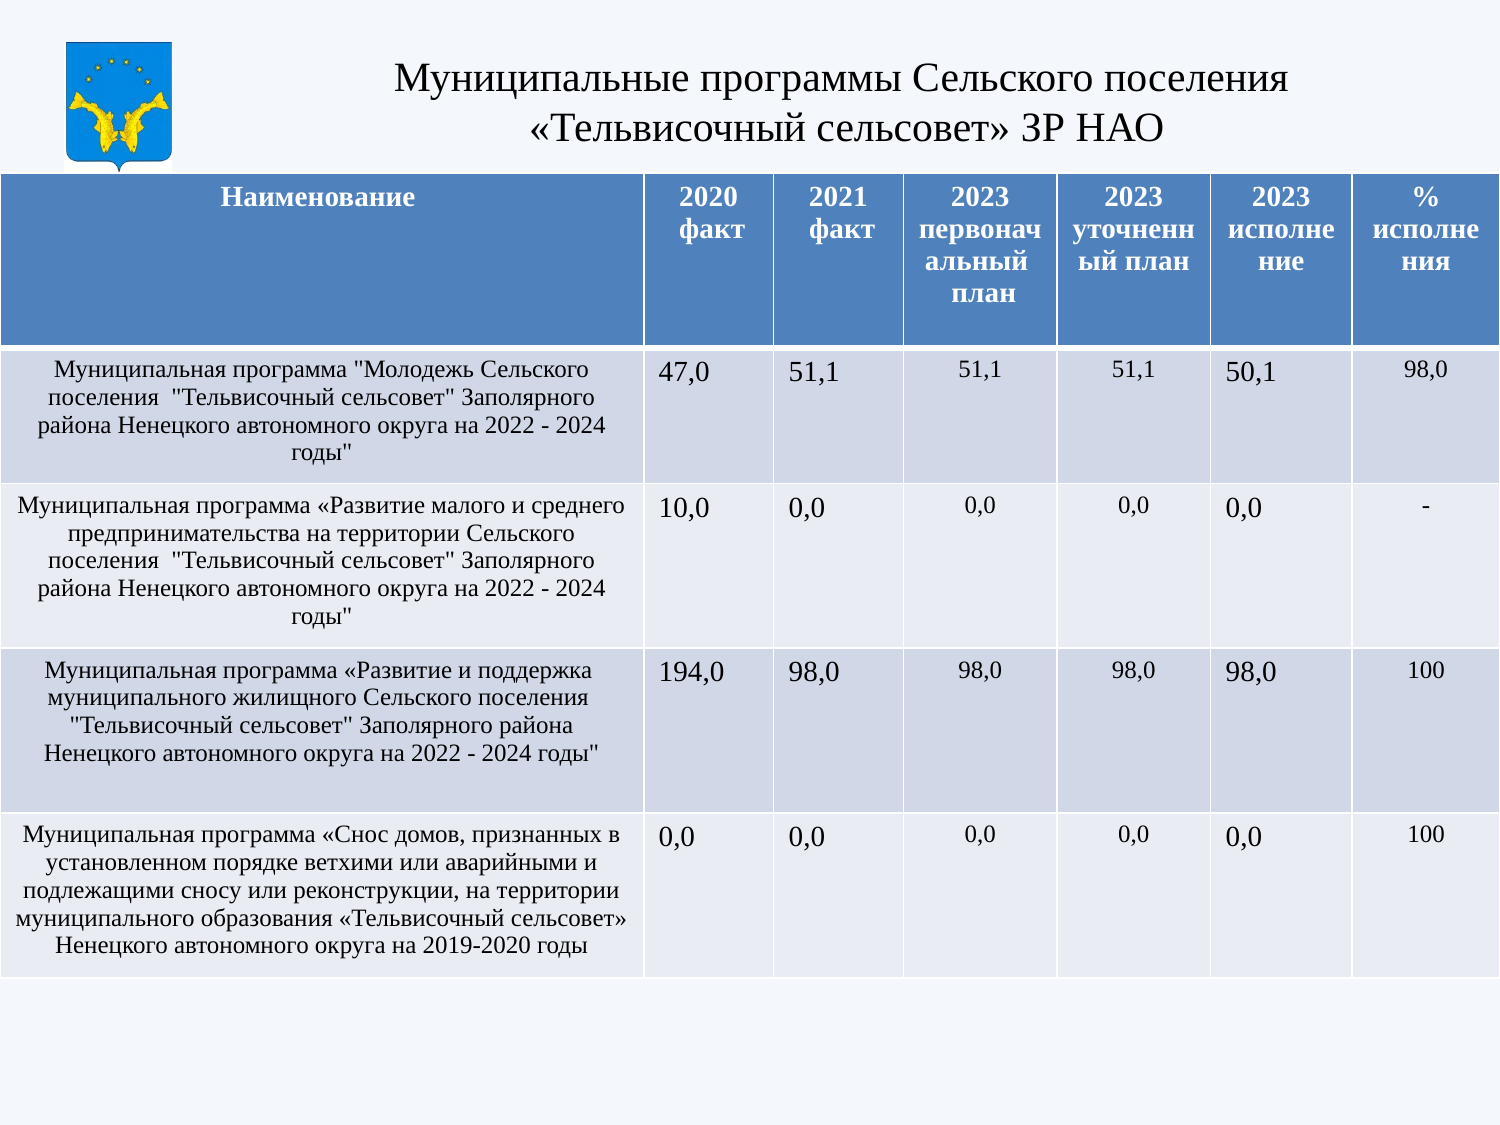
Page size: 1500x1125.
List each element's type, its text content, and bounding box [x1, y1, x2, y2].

table_cell 100 [1353, 649, 1499, 812]
table_cell 51,1 [904, 351, 1056, 483]
table_cell 0,0 [904, 484, 1056, 647]
table_cell 10,0 [645, 484, 773, 647]
table_header 2023 исполнение [1211, 174, 1351, 345]
table_cell 0,0 [904, 814, 1056, 977]
table_cell Муниципальная программа «Развитие малого и среднего предпринимательства на территории Сельского поселения "Тельвисочный сельсовет" Заполярного района Ненецкого автономного округа на 2022 - 2024 годы" [1, 484, 643, 647]
table_cell 51,1 [774, 351, 903, 483]
table_cell 98,0 [1353, 351, 1499, 483]
table_cell Муниципальная программа «Снос домов, признанных в установленном порядке ветхими или аварийными и подлежащими сносу или реконструкции, на территории муниципального образования «Тельвисочный сельсовет» Ненецкого автономного округа на 2019-2020 годы [1, 814, 643, 977]
table_cell - [1353, 484, 1499, 647]
table_cell 0,0 [1058, 814, 1210, 977]
table_cell 51,1 [1058, 351, 1210, 483]
table_header 2020 факт [645, 174, 773, 345]
table_cell 98,0 [904, 649, 1056, 812]
table_cell 98,0 [774, 649, 903, 812]
table_header 2023 уточненный план [1058, 174, 1210, 345]
table_header % исполнения [1353, 174, 1499, 345]
table_cell 0,0 [645, 814, 773, 977]
table_header 2023 первоначальный план [904, 174, 1056, 345]
table_cell 194,0 [645, 649, 773, 812]
table_cell Муниципальная программа "Молодежь Сельского поселения "Тельвисочный сельсовет" Заполярного района Ненецкого автономного округа на 2022 - 2024 годы" [1, 351, 643, 483]
table_cell 0,0 [1058, 484, 1210, 647]
text_box Муниципальные программы Сельского поселения «Тельвисочный сельсовет» ЗР НАО [183, 42, 1500, 158]
table_cell Муниципальная программа «Развитие и поддержка муниципального жилищного Сельского поселения "Тельвисочный сельсовет" Заполярного района Ненецкого автономного округа на 2022 - 2024 годы" [1, 649, 643, 812]
table_cell 0,0 [774, 814, 903, 977]
table_header Наименование [1, 174, 643, 345]
table_cell 0,0 [1211, 814, 1351, 977]
table_header 2021 факт [774, 174, 903, 345]
table_cell 50,1 [1211, 351, 1351, 483]
picture [64, 42, 172, 173]
table_cell 0,0 [774, 484, 903, 647]
table_cell 98,0 [1058, 649, 1210, 812]
table_cell 98,0 [1211, 649, 1351, 812]
table_cell 0,0 [1211, 484, 1351, 647]
table_cell 47,0 [645, 351, 773, 483]
table_cell 100 [1353, 814, 1499, 977]
